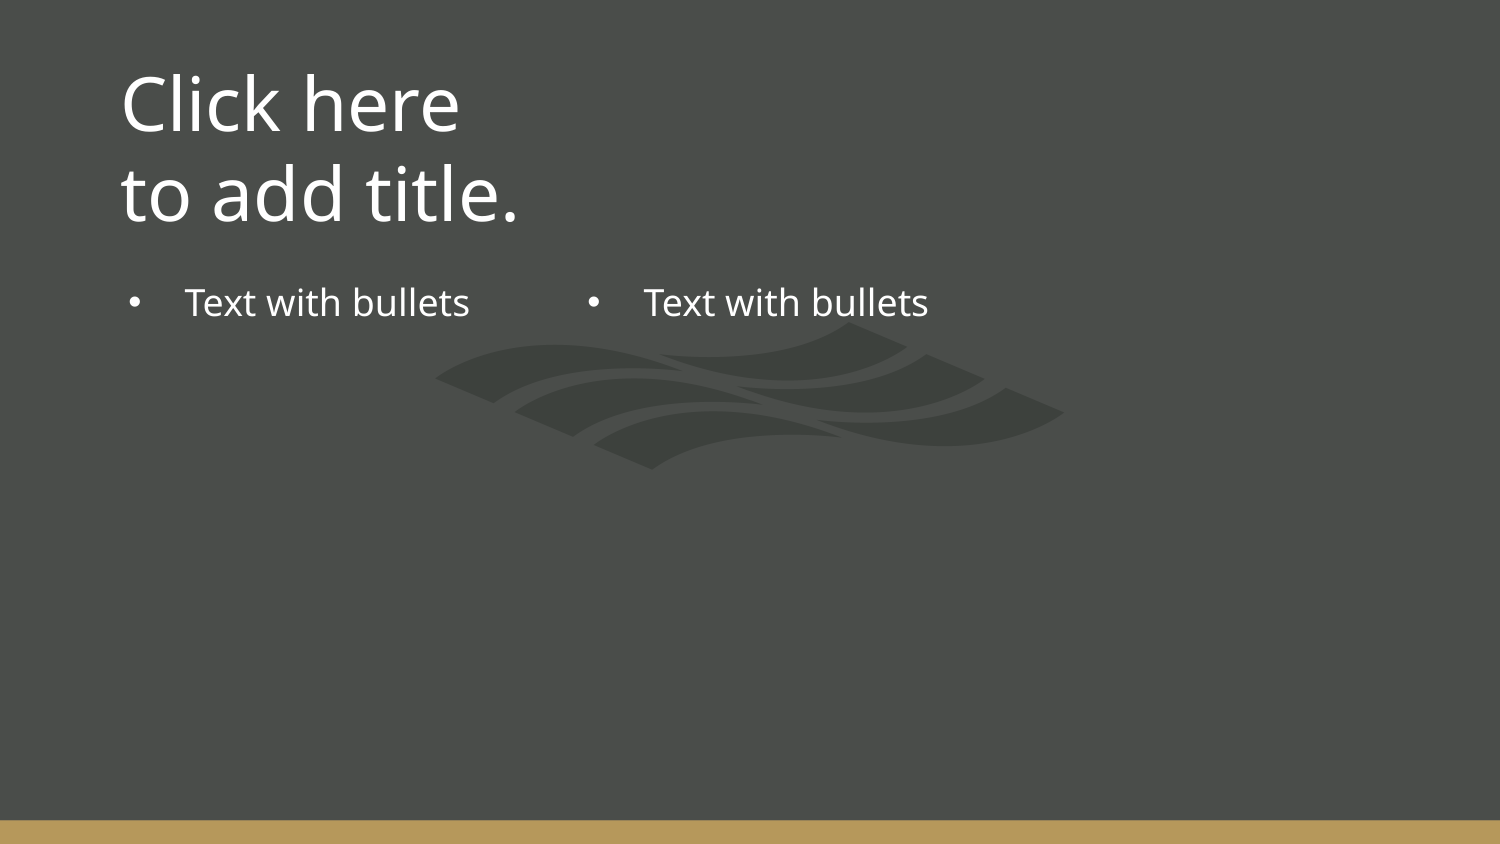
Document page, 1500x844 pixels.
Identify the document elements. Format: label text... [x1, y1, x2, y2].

text_box Text with bullets [572, 271, 1012, 753]
title Click here to add title. [104, 36, 700, 256]
list Text with bullets [113, 271, 553, 753]
picture [0, 0, 1500, 844]
